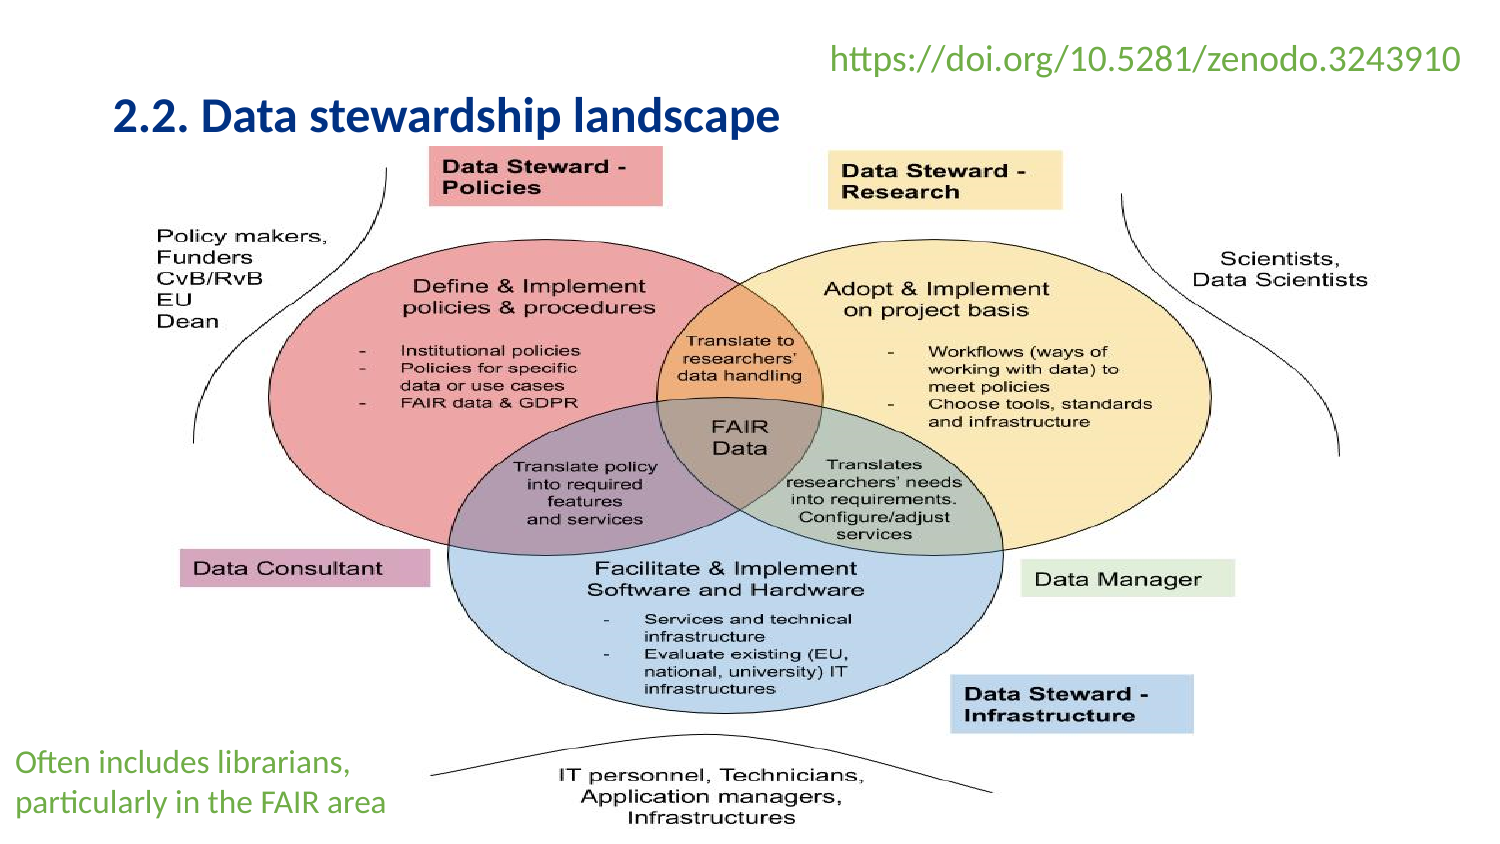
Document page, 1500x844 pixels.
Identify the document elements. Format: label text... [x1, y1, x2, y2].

text_box 2.2. Data stewardship landscape [101, 52, 1408, 144]
text_box Often includes librarians, particularly in the FAIR area [0, 724, 52, 832]
text_box https://doi.org/10.5281/zenodo.3243910 [800, 0, 1500, 86]
picture [57, 145, 1423, 844]
